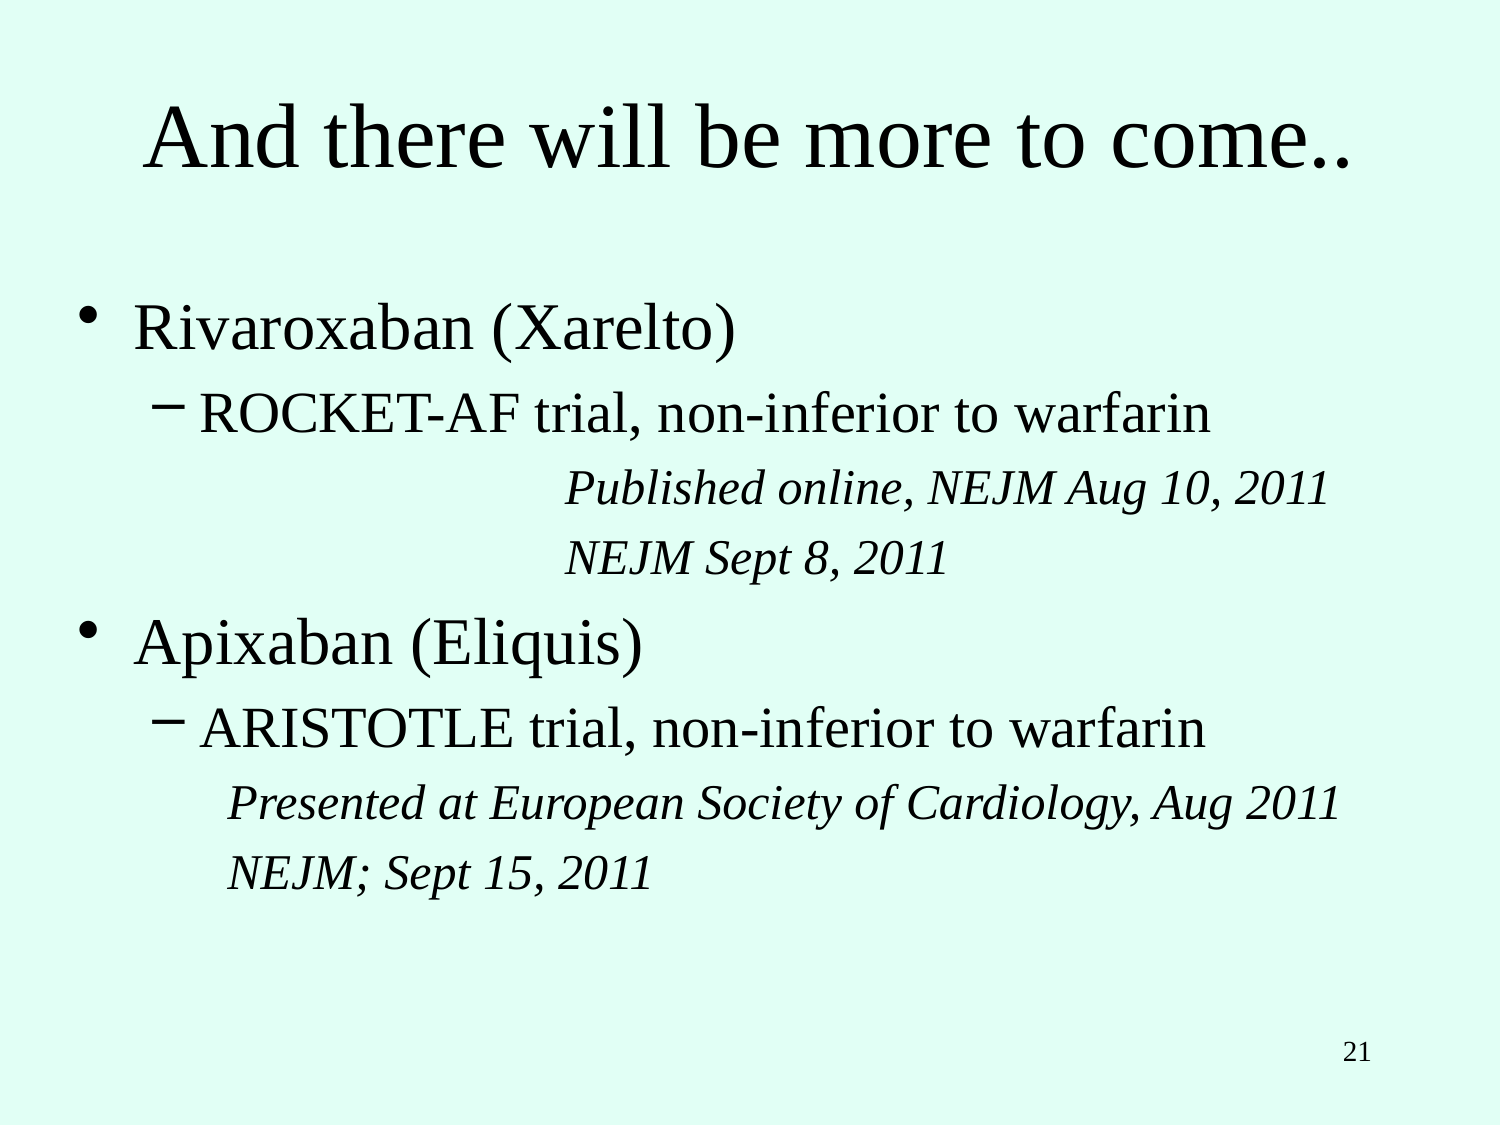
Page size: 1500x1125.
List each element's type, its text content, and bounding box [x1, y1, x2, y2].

list Rivaroxaban (Xarelto) ROCKET-AF trial, non-inferior to warfarin Published online, NEJM Aug 10, 2011 NEJM Sept 8, 2011 Apixaban (Eliquis) ARISTOTLE trial, non-inferior to warfarin Presented at European Society of Cardiology, Aug 2011 NEJM; Sept 15, 2011 [62, 275, 1413, 950]
slide_number 21 [1074, 1025, 1388, 1100]
title And there will be more to come.. [112, 37, 1388, 225]
